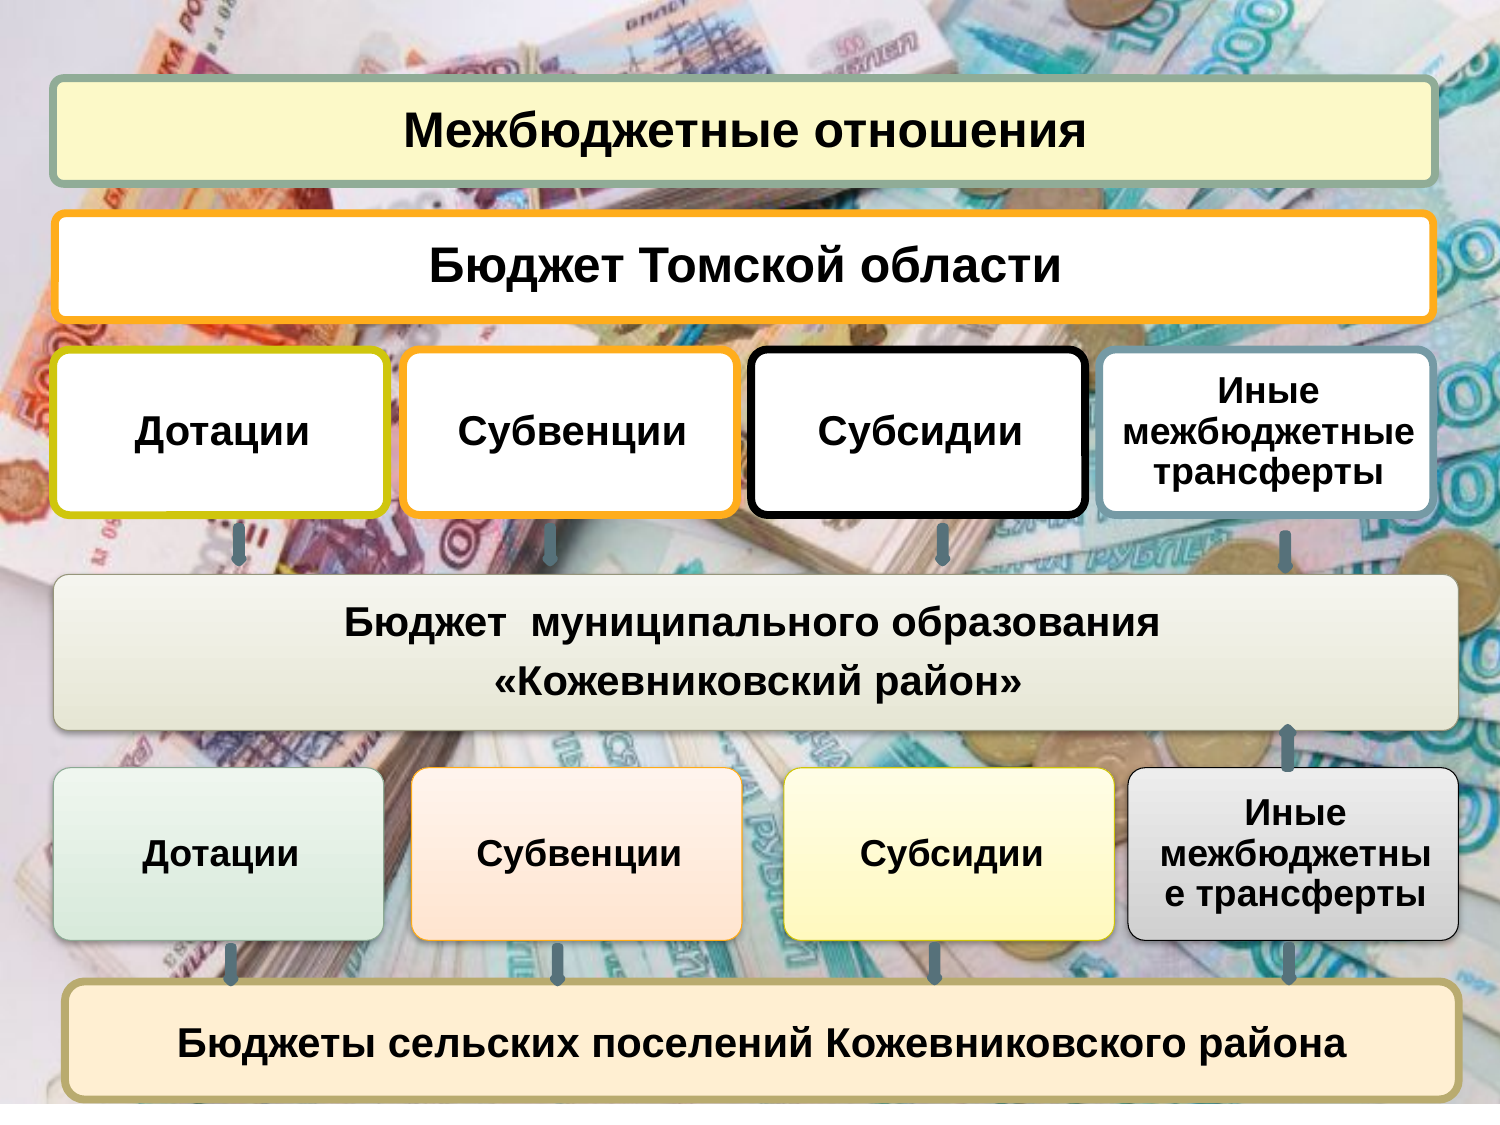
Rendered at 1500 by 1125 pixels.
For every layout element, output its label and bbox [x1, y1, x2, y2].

text_box [53, 574, 1459, 941]
picture [0, 0, 1500, 1104]
text_box [53, 78, 1436, 516]
